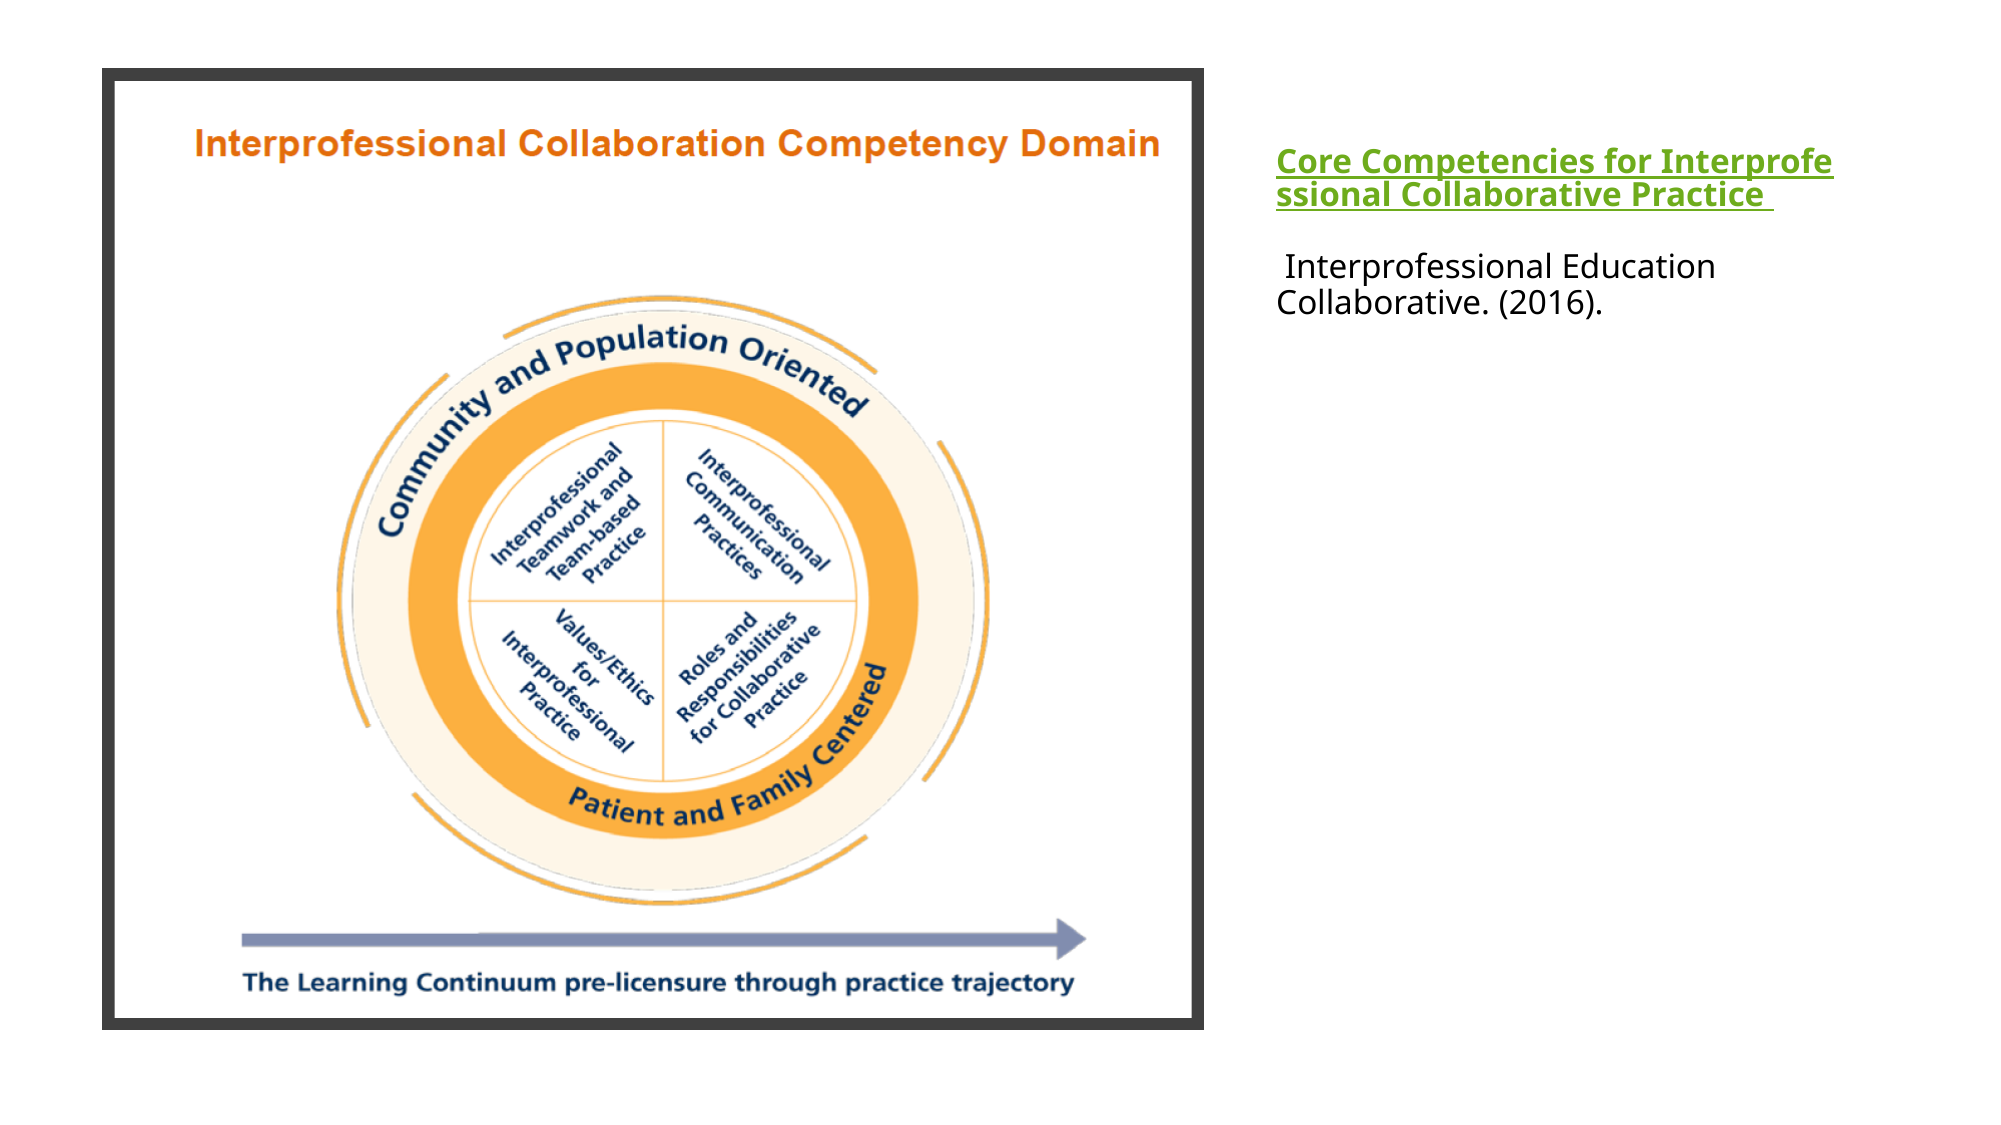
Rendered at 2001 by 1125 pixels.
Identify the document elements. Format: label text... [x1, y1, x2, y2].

text_box [111, 78, 1195, 1021]
title Core Competencies for Interprofessional Collaborative Practice Interprofessional Education Collaborative. (2016). [1261, 105, 1862, 326]
picture [114, 81, 1192, 1018]
